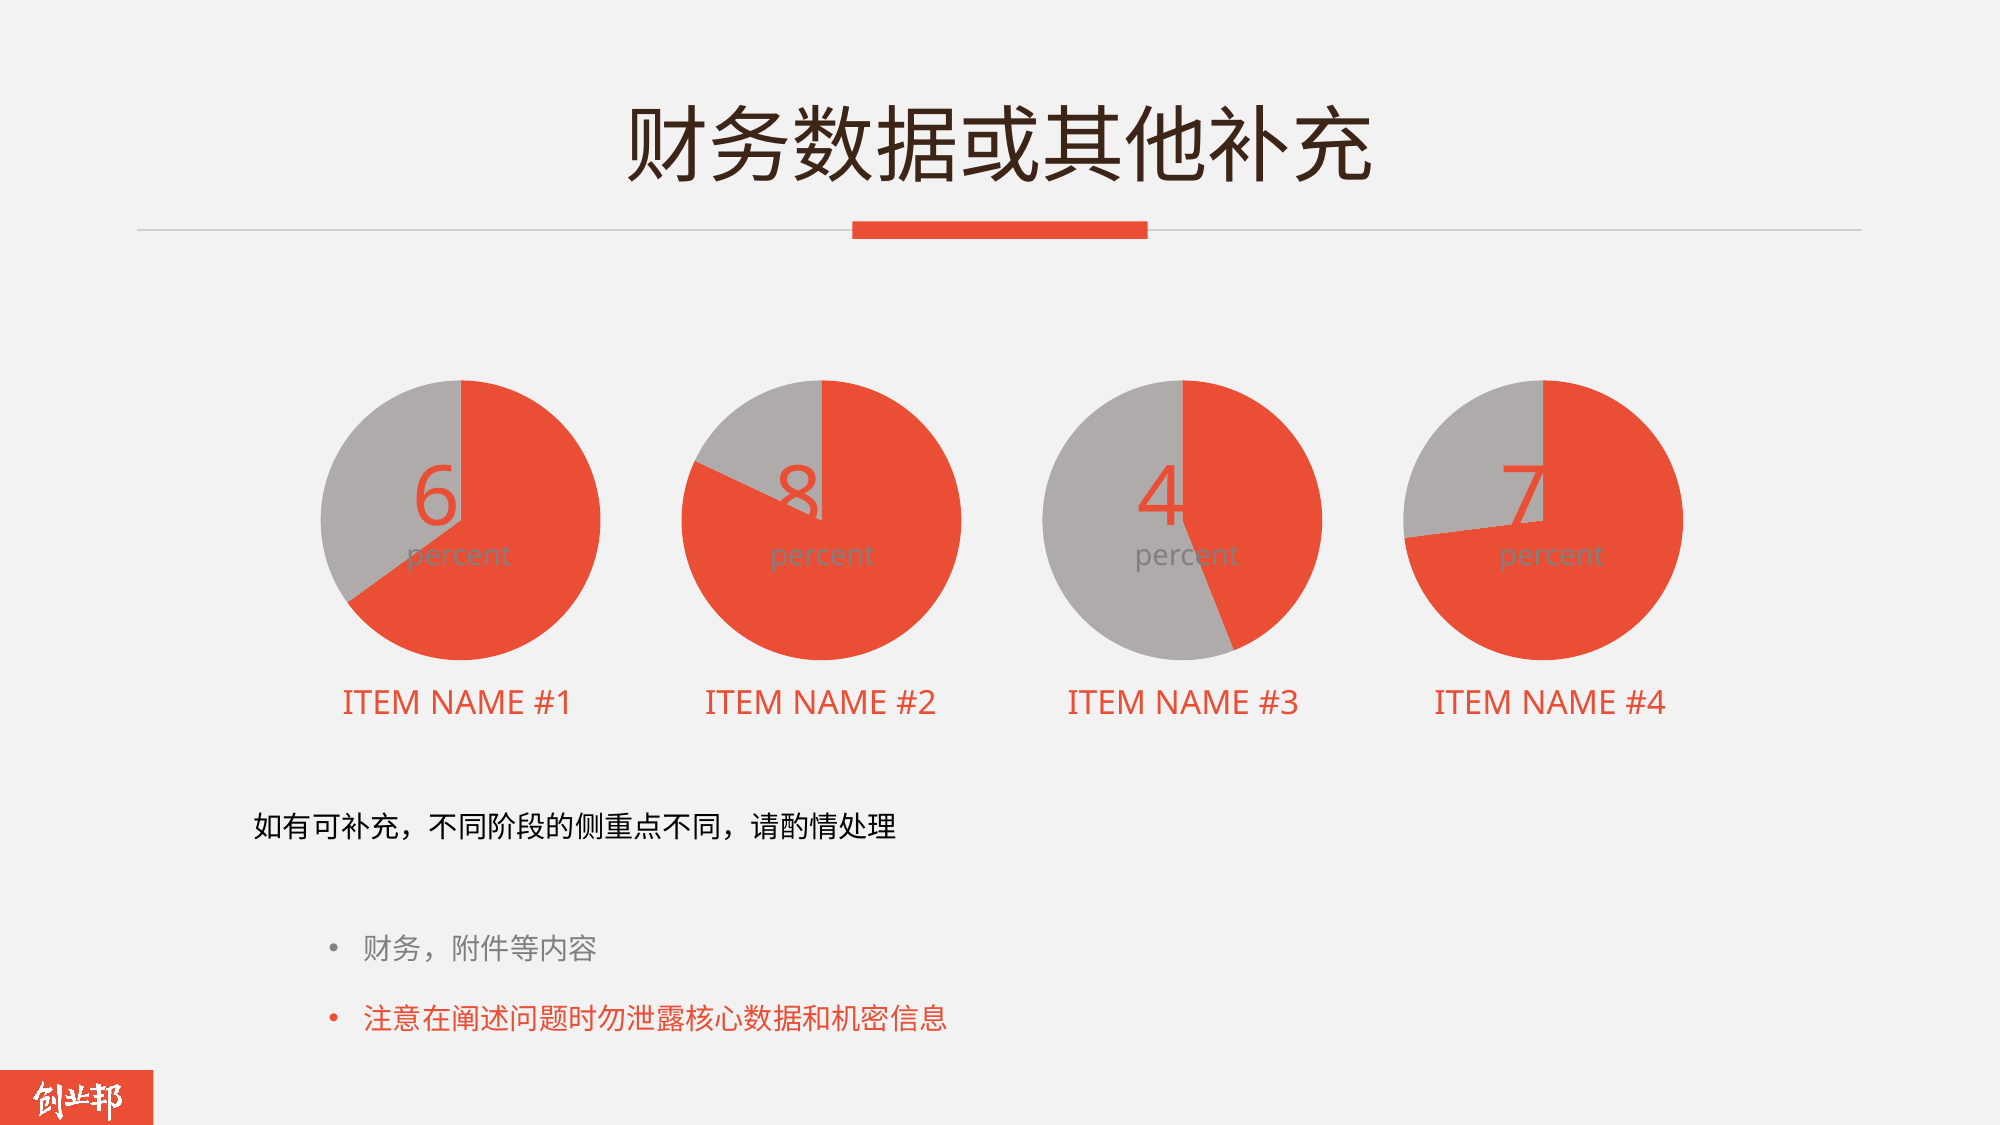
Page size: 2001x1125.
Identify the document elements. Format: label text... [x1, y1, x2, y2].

text_box ITEM NAME #4 [1426, 674, 1683, 730]
text_box 如有可补充，不同阶段的侧重点不同，请酌情处理 财务，附件等内容 注意在阐述问题时勿泄露核心数据和机密信息 [246, 783, 1754, 1043]
chart [318, 378, 603, 663]
text_box ITEM NAME #2 [697, 674, 954, 730]
chart [1401, 378, 1686, 663]
text_box ITEM NAME #1 [335, 674, 591, 730]
chart [1040, 378, 1325, 663]
title 财务数据或其他补充 [136, 59, 1863, 238]
picture [27, 1075, 127, 1125]
text_box ITEM NAME #3 [1060, 674, 1316, 730]
chart [679, 378, 964, 663]
